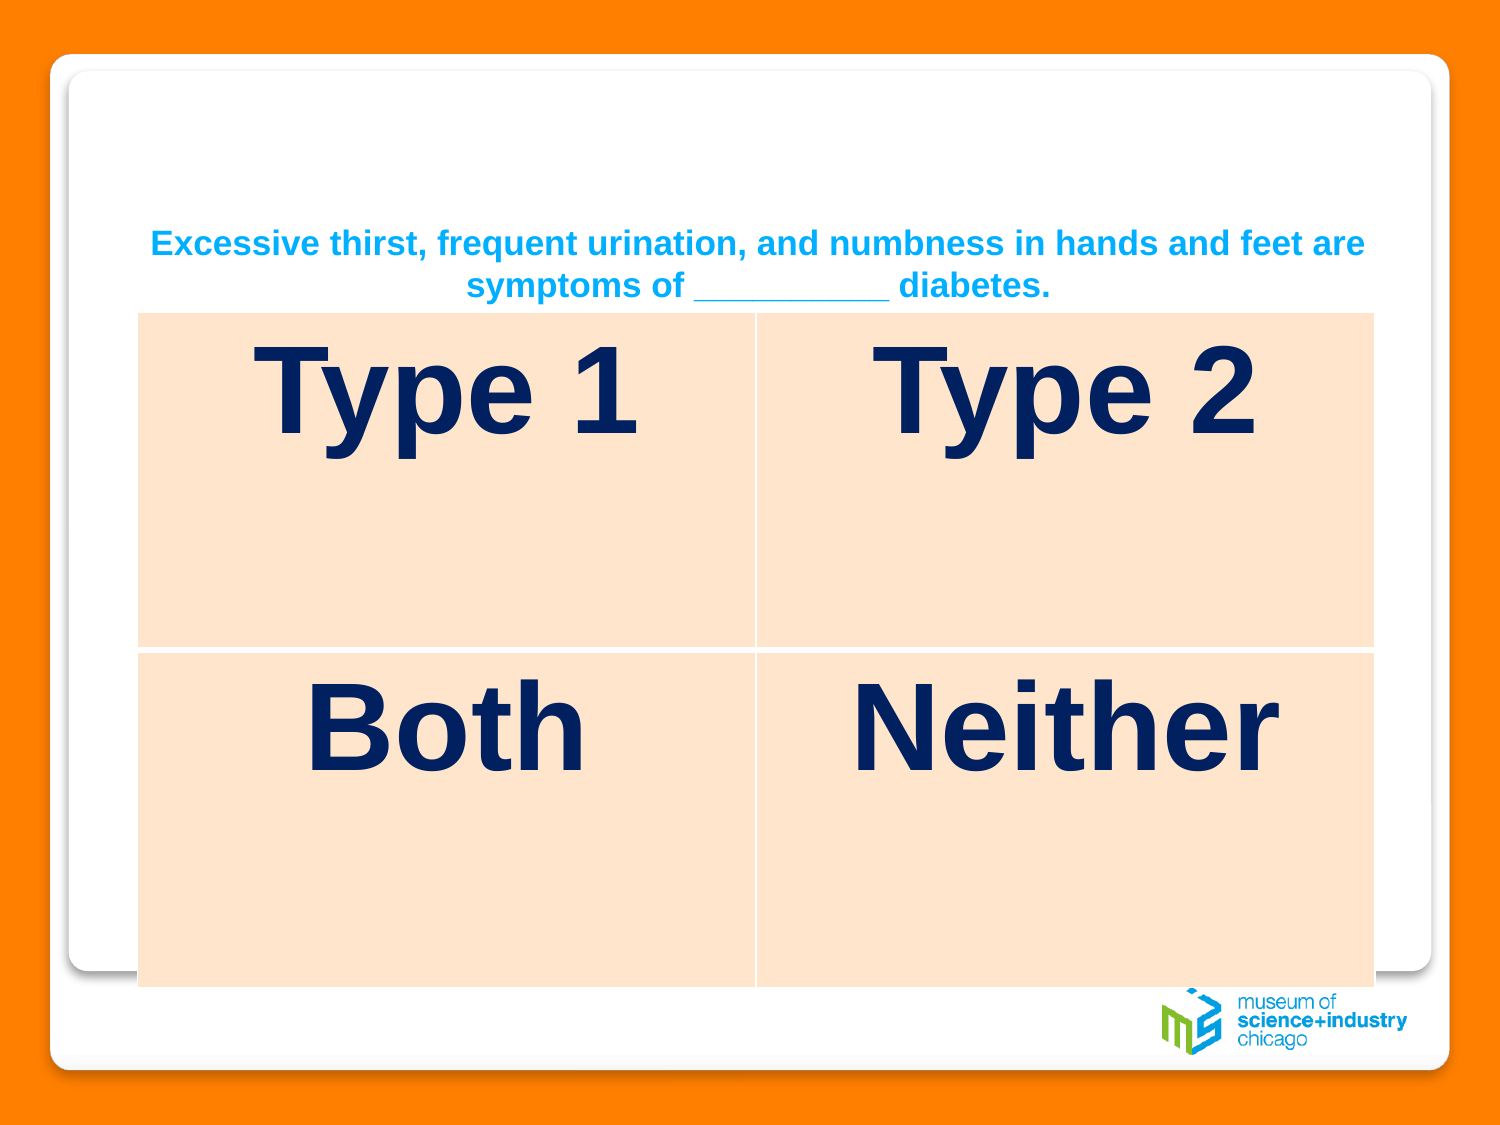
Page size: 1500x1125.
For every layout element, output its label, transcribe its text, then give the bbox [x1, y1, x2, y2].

picture [1162, 987, 1407, 1055]
table_header Type 2 [757, 313, 1374, 647]
table_header Type 1 [138, 313, 755, 647]
title Excessive thirst, frequent urination, and numbness in hands and feet are symptoms of __________ diabetes. [87, 212, 1430, 313]
table_cell Neither [757, 653, 1374, 987]
table_cell Both [138, 653, 755, 987]
